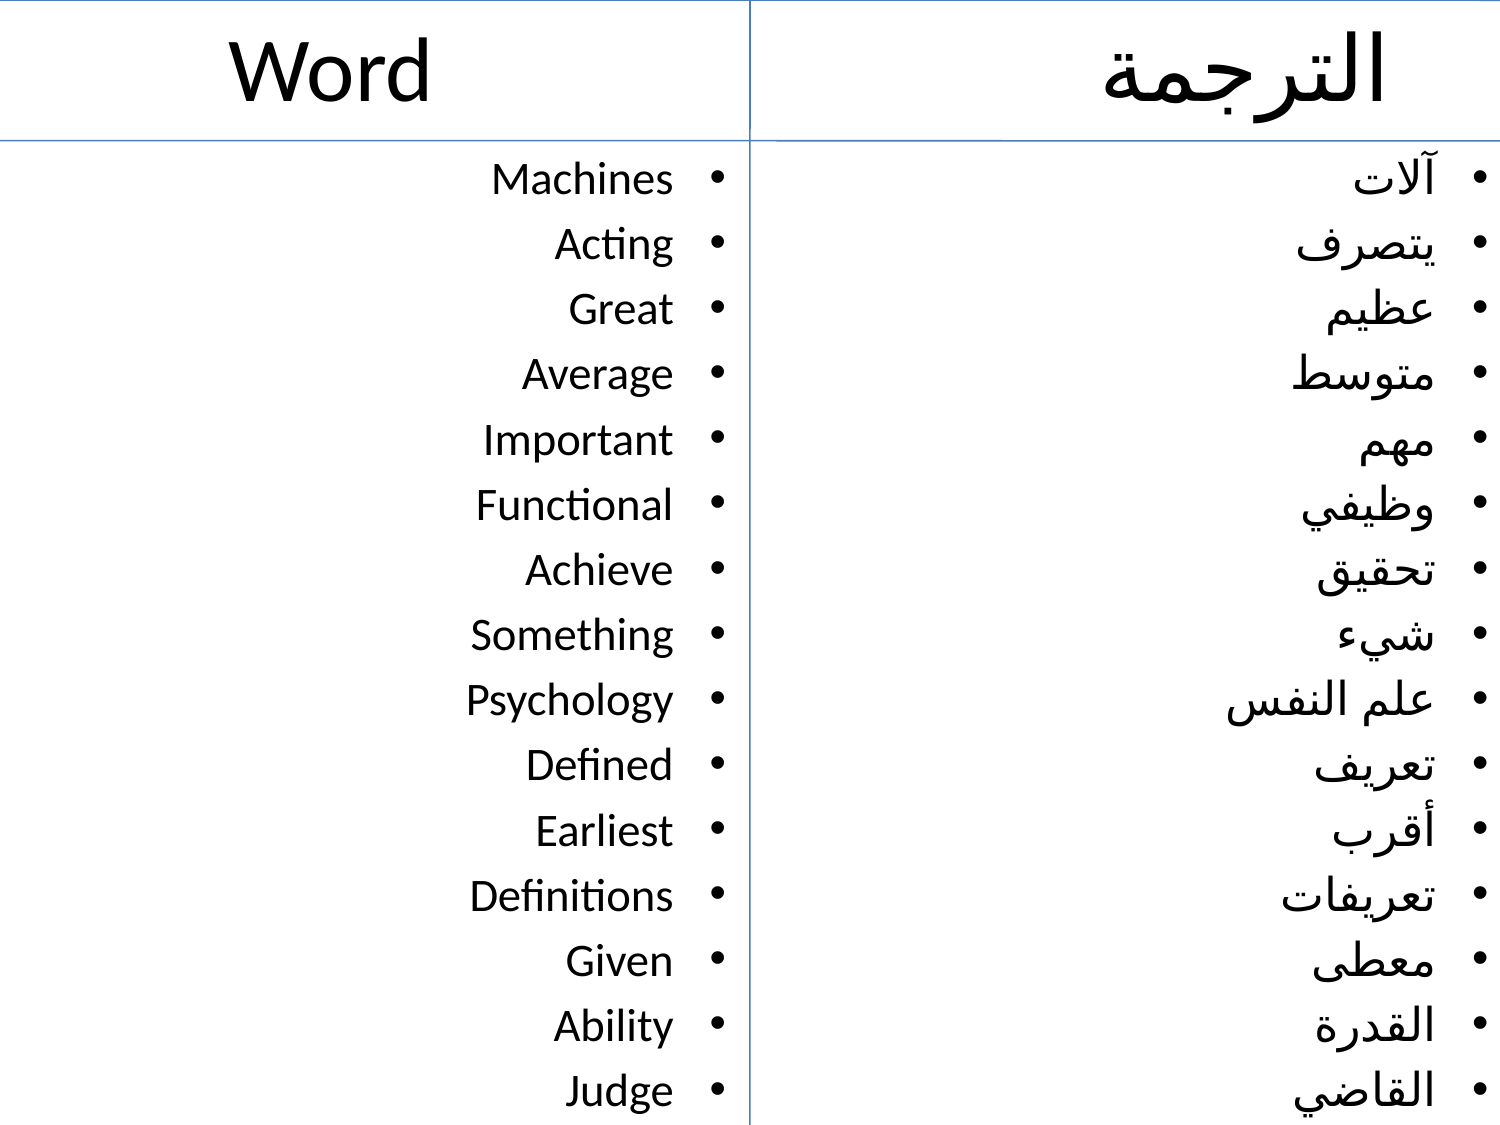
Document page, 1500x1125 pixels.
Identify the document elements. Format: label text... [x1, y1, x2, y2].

title الترجمة Word [0, 8, 749, 129]
list Machines Acting Great Average Important Functional Achieve Something Psychology Defined Earliest Definitions Given Ability Judge [0, 148, 738, 1125]
title الترجمة Word [751, 7, 1500, 129]
list آلات يتصرف عظيم متوسط مهم وظيفي تحقيق شيء علم النفس تعريف أقرب تعريفات معطى القدرة القاضي [762, 147, 1500, 1125]
